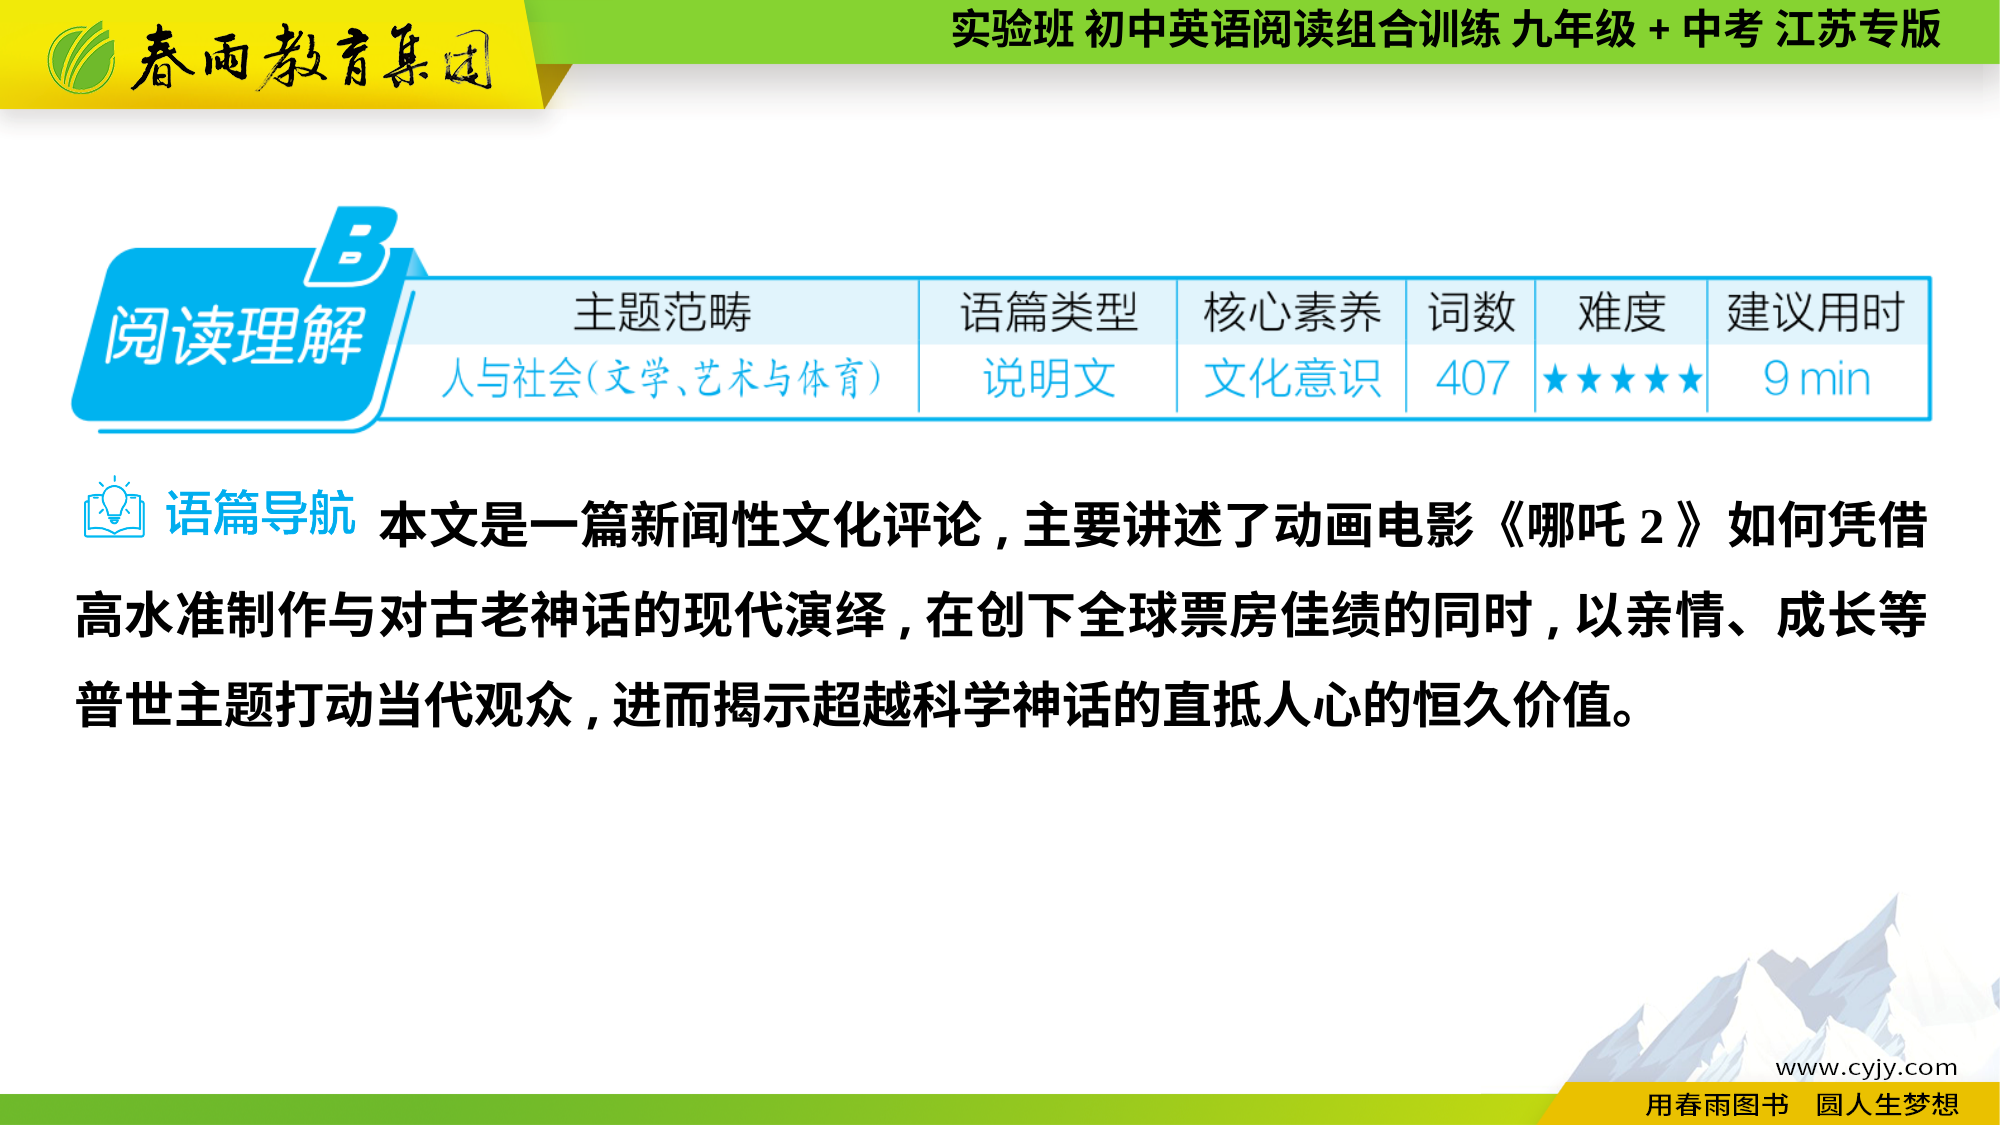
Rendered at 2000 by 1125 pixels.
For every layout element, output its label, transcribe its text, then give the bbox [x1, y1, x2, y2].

list 本文是一篇新闻性文化评论,主要讲述了动画电影《哪吒2》如何凭借高水准制作与对古老神话的现代演绎,在创下全球票房佳绩的同时,以亲情、成长等普世主题打动当代观众,进而揭示超越科学神话的直抵人心的恒久价值。 [59, 456, 1944, 733]
picture [0, 0, 2000, 1125]
